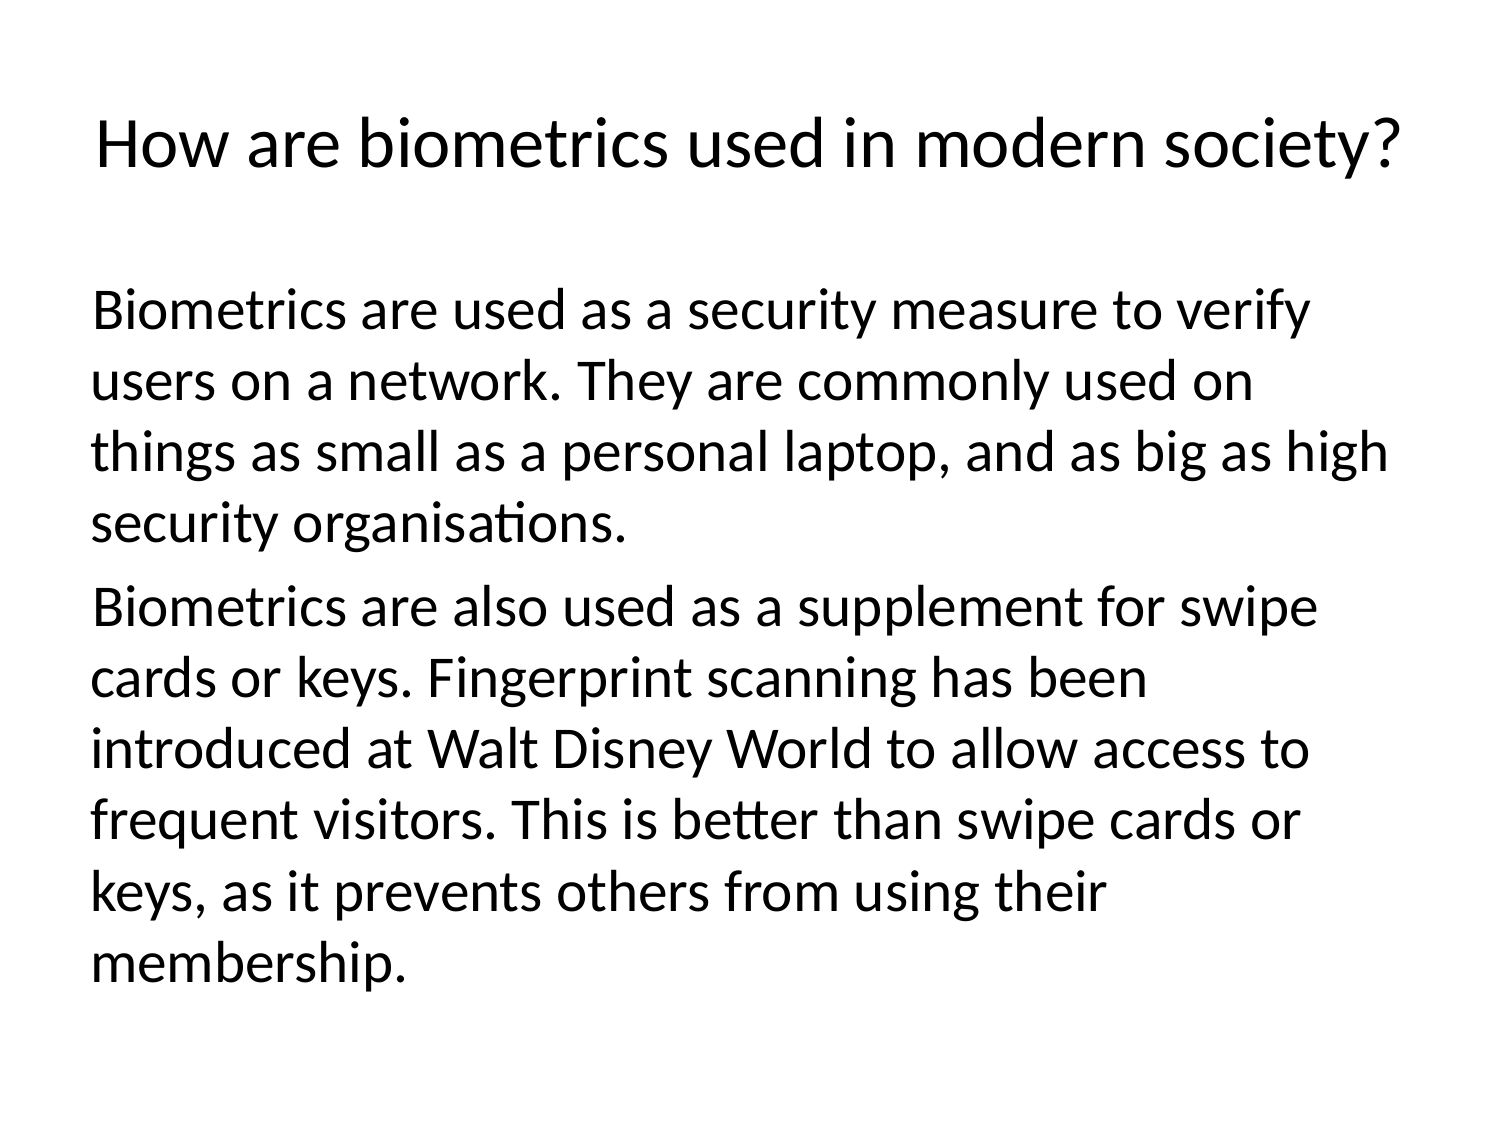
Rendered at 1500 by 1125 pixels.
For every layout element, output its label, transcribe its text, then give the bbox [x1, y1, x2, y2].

title How are biometrics used in modern society? [75, 45, 1425, 233]
list Biometrics are used as a security measure to verify users on a network. They are commonly used on things as small as a personal laptop, and as big as high security organisations. Biometrics are also used as a supplement for swipe cards or keys. Fingerprint scanning has been introduced at Walt Disney World to allow access to frequent visitors. This is better than swipe cards or keys, as it prevents others from using their membership. [75, 262, 1425, 1005]
